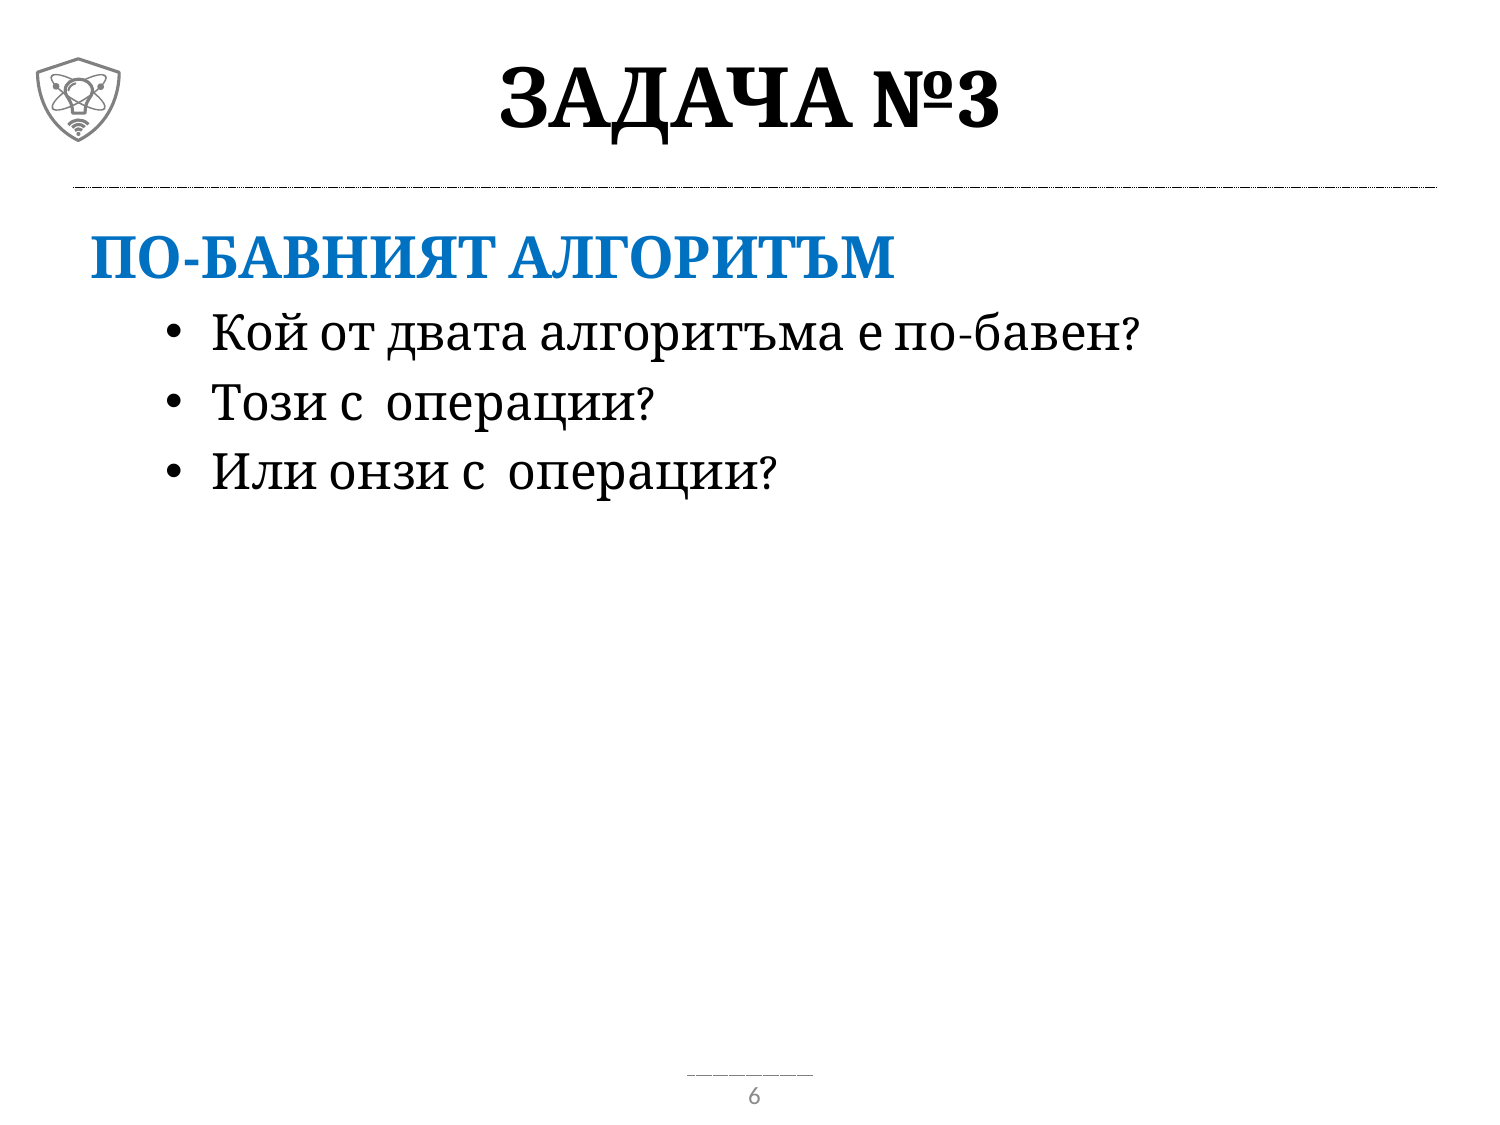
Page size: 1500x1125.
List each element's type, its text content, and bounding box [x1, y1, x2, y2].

title Задача №3 [0, 0, 1500, 188]
slide_number 6 [579, 1065, 930, 1125]
